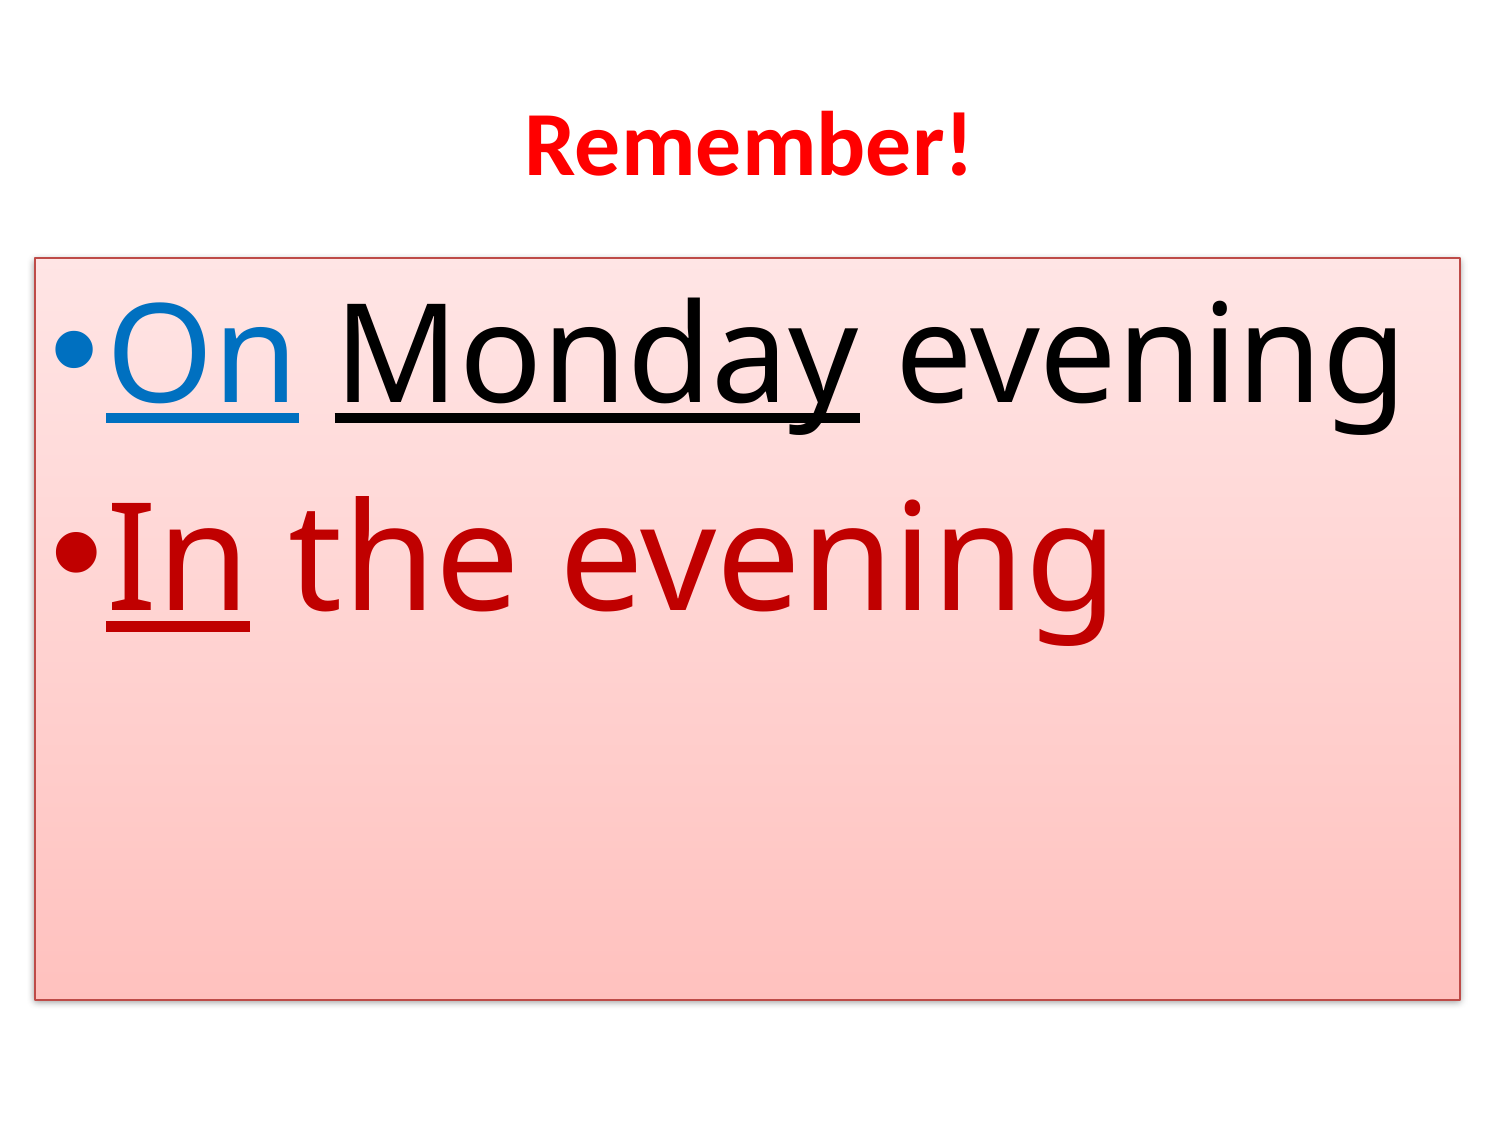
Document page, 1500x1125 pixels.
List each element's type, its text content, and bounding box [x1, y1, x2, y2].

list On Monday evening In the evening [34, 257, 1461, 1001]
title Remember! [75, 45, 1425, 233]
